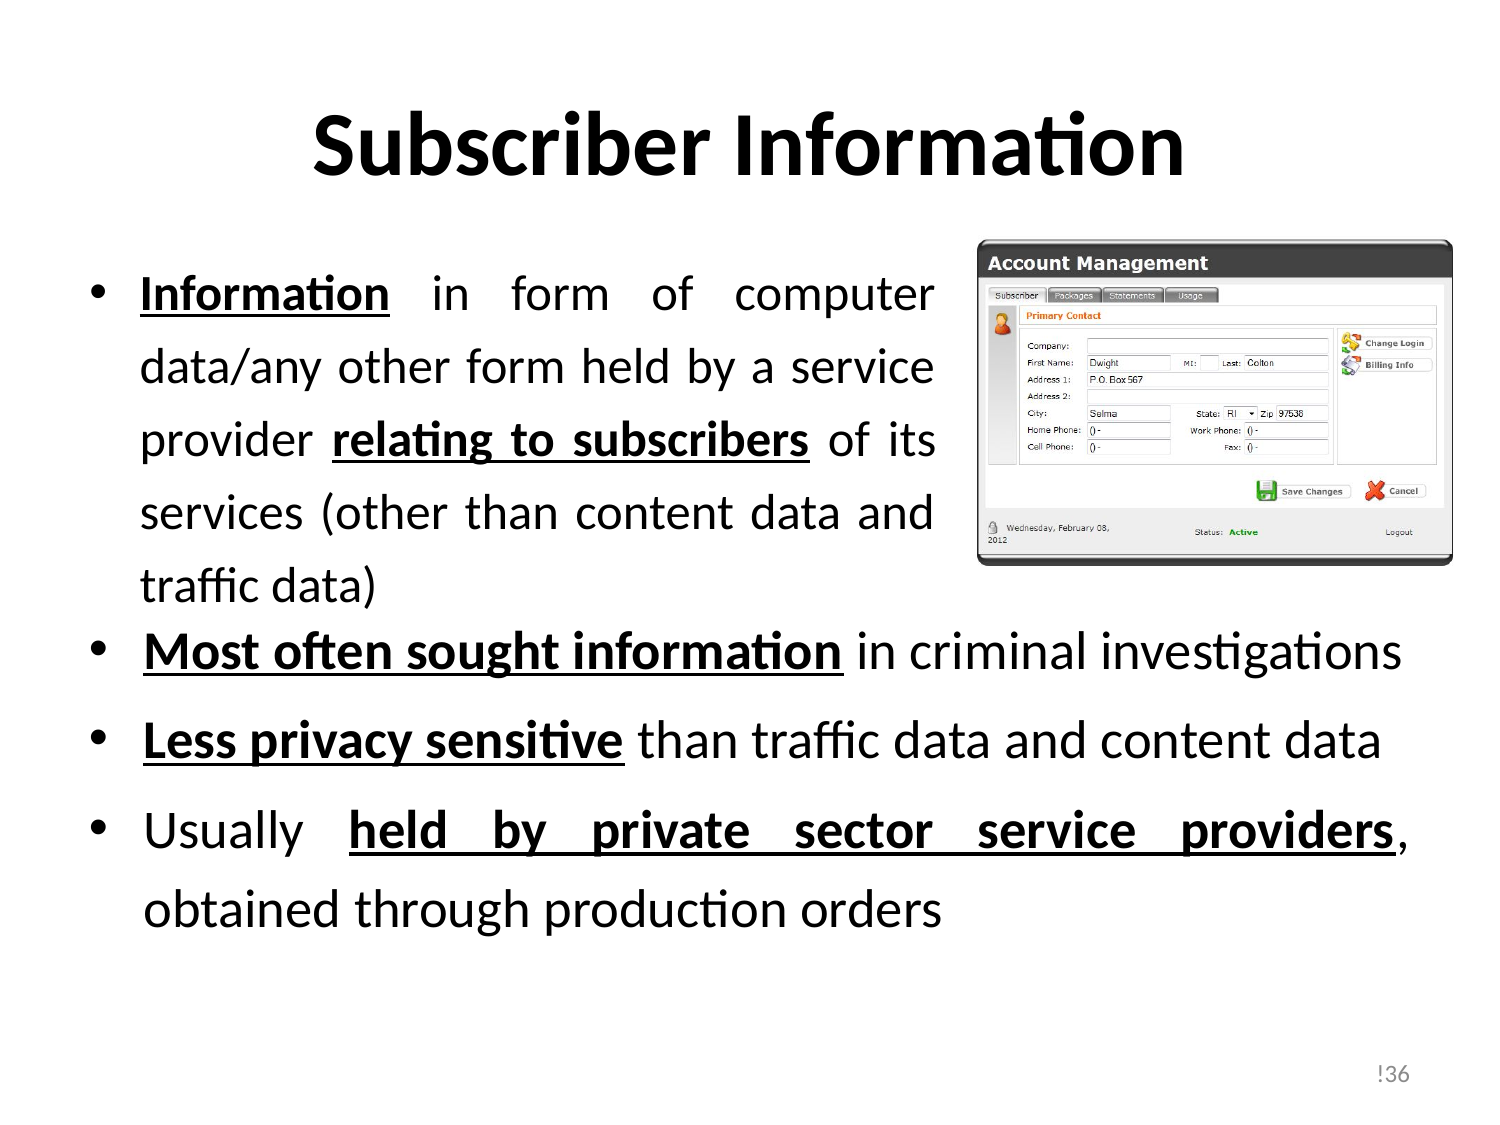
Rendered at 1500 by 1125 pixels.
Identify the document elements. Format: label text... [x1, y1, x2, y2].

text_box Information in form of computer data/any other form held by a service provider relating to subscribers of its services (other than content data and traffic data) [74, 240, 952, 627]
title Subscriber Information [75, 45, 1425, 233]
list Most often sought information in criminal investigations Less privacy sensitive than traffic data and content data Usually held by private sector service providers, obtained through production orders [73, 593, 1425, 1050]
picture [972, 235, 1459, 569]
slide_number !36 [1074, 1042, 1425, 1103]
